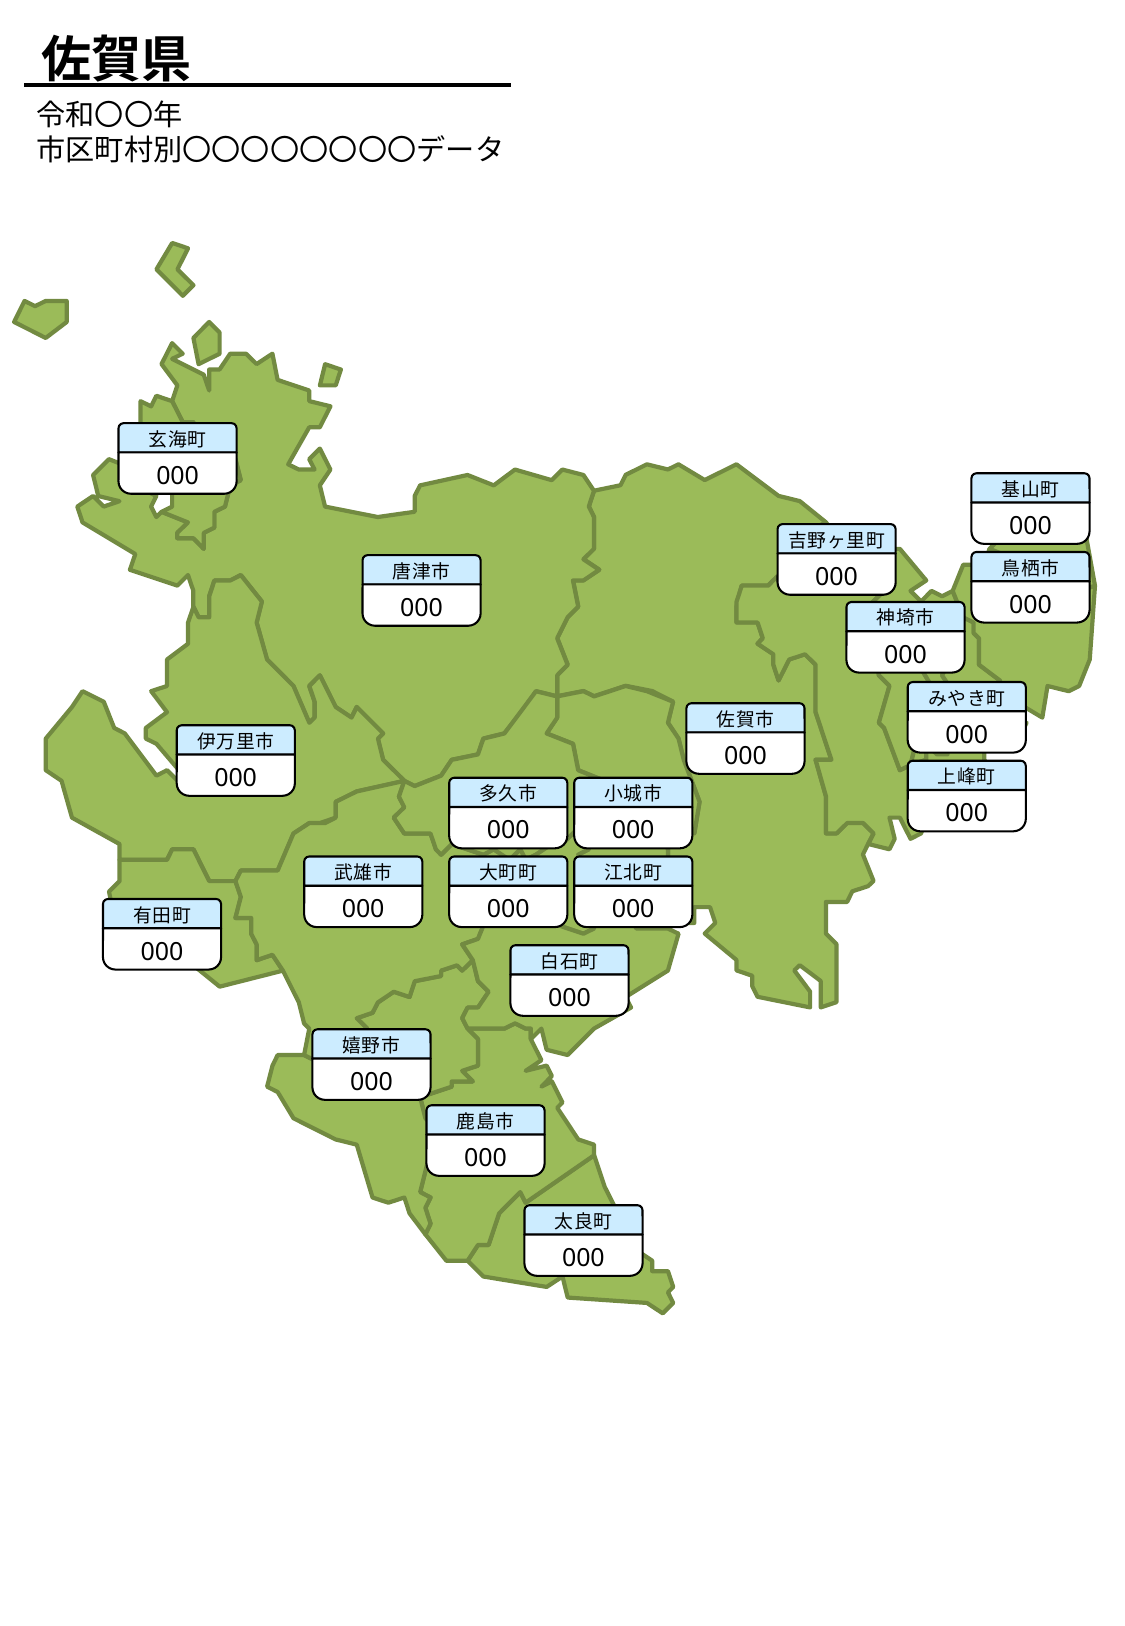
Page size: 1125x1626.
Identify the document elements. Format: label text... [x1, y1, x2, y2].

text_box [448, 777, 568, 849]
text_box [846, 601, 965, 673]
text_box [971, 551, 1090, 623]
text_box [907, 760, 1027, 832]
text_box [448, 856, 568, 928]
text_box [426, 1105, 545, 1177]
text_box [312, 1029, 431, 1101]
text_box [510, 945, 629, 1017]
text_box 佐賀県 [26, 20, 207, 83]
text_box 令和〇〇年 市区町村別〇〇〇〇〇〇〇〇データ [21, 89, 520, 174]
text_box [686, 703, 805, 775]
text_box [573, 777, 693, 849]
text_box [524, 1205, 643, 1277]
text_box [303, 856, 423, 928]
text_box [777, 523, 896, 595]
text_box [362, 554, 481, 627]
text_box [176, 725, 296, 797]
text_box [13, 242, 1096, 1314]
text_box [102, 898, 222, 970]
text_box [118, 422, 237, 495]
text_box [907, 681, 1027, 753]
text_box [971, 473, 1090, 545]
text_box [573, 856, 693, 928]
